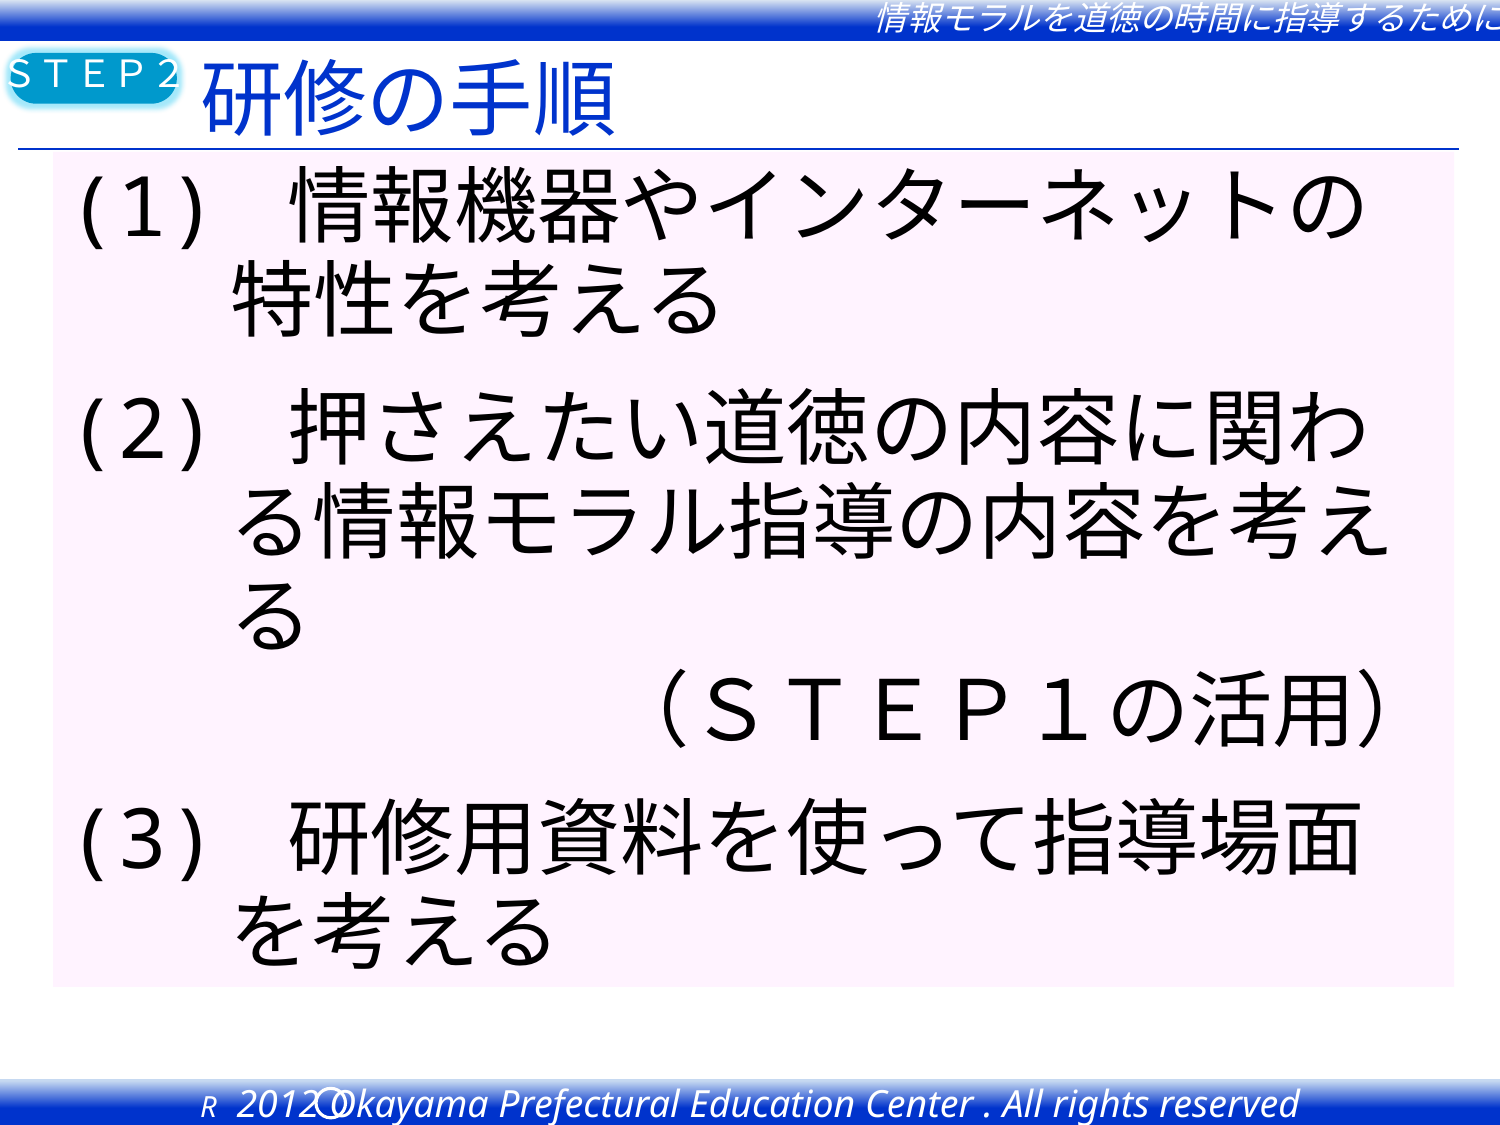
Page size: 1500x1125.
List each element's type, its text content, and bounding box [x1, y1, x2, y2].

text_box (1) 情報機器やインターネットの特性を考える (2) 押さえたい道徳の内容に関わる情報モラル指導の内容を考える （ＳＴＥＰ１の活用） (3) 研修用資料を使って指導場面を考える [53, 157, 1455, 987]
text_box 研修の手順 [185, 38, 632, 148]
